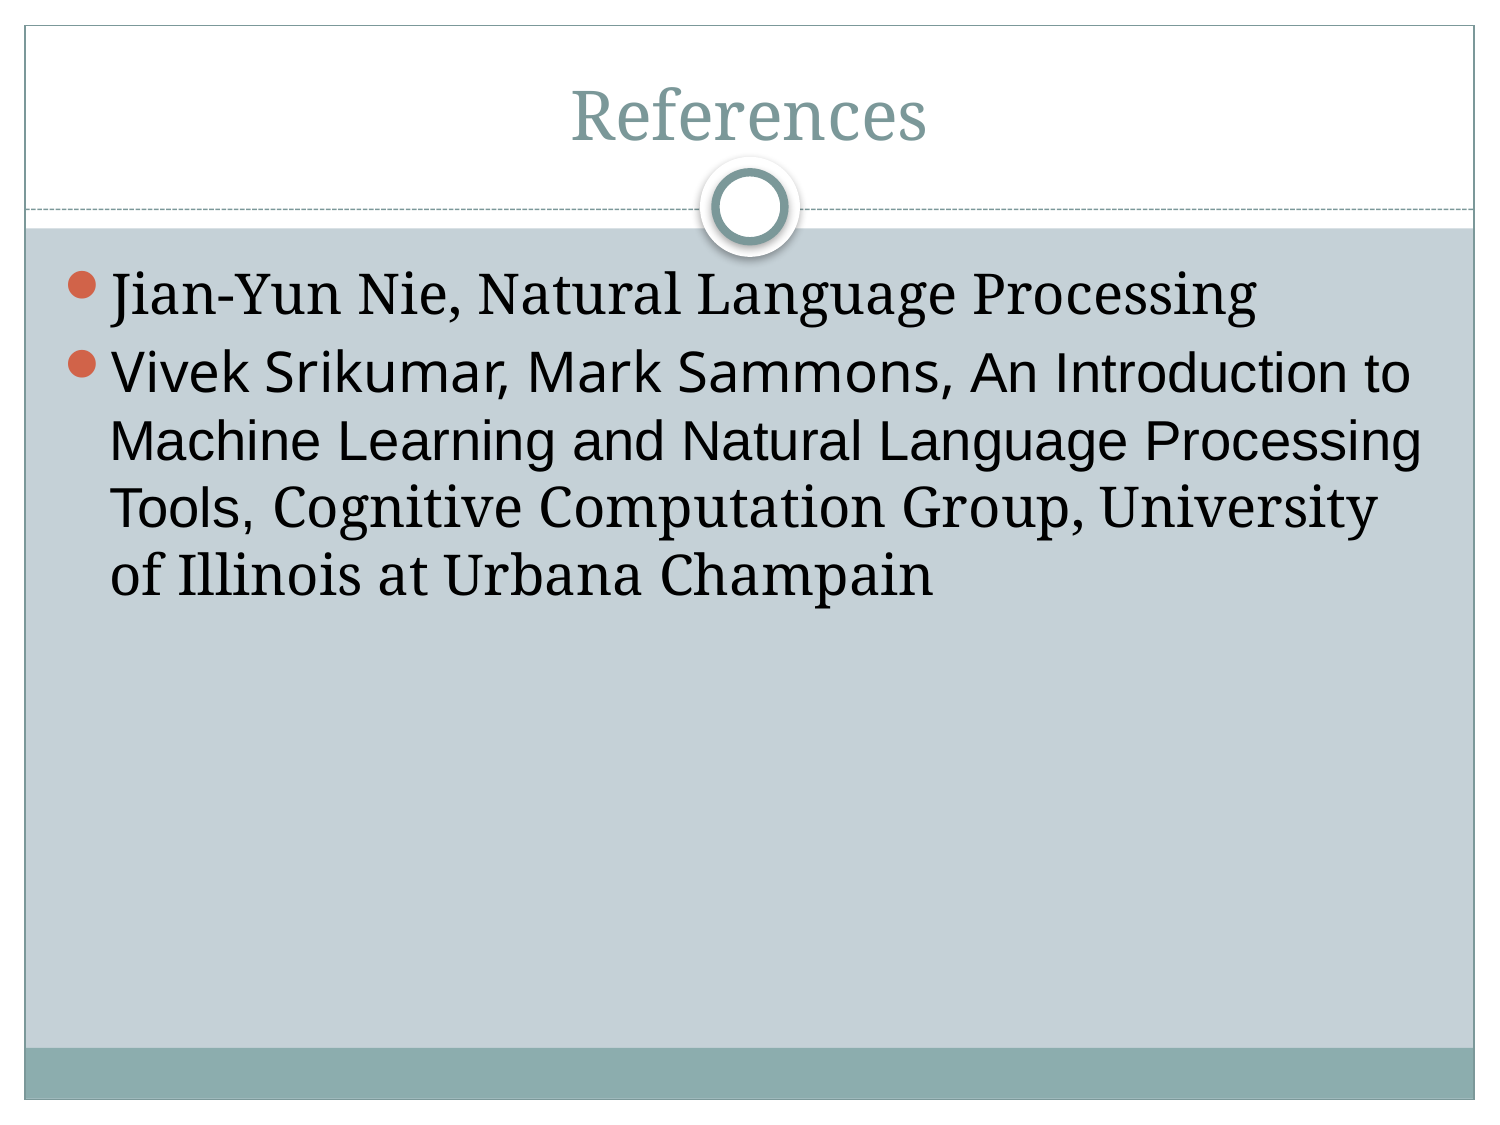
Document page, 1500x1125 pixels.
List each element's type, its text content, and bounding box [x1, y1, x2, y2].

title References [49, 37, 1450, 162]
list Jian-Yun Nie, Natural Language Processing Vivek Srikumar, Mark Sammons, An Introduction to Machine Learning and Natural Language Processing Tools, Cognitive Computation Group, University of Illinois at Urbana Champain [49, 250, 1445, 1001]
